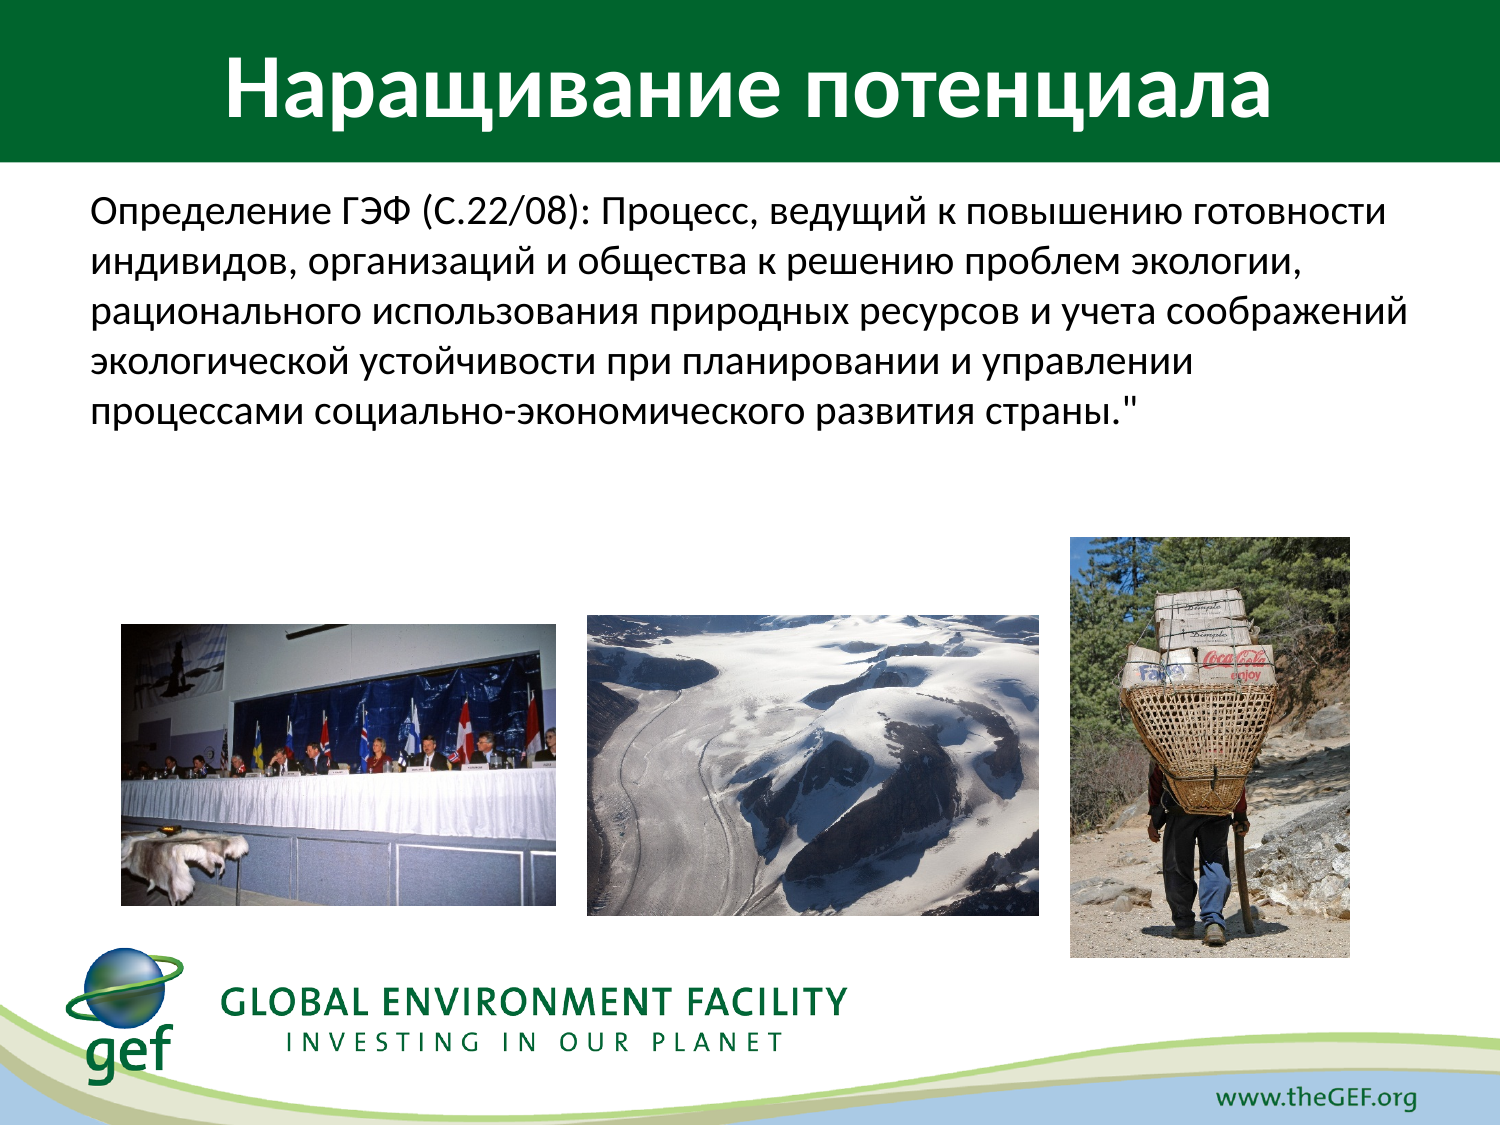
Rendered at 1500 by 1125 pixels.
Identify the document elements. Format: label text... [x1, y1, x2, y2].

list Определение ГЭФ (C.22/08): Процесс, ведущий к повышению готовности индивидов, организаций и общества к решению проблем экологии, рационального использования природных ресурсов и учета соображений экологической устойчивости при планировании и управлении процессами социально-экономического развития страны." [75, 174, 1425, 958]
picture [587, 615, 1039, 916]
picture [121, 624, 556, 907]
text_box Наращивание потенциала [0, 0, 1500, 163]
picture [0, 537, 1500, 1125]
